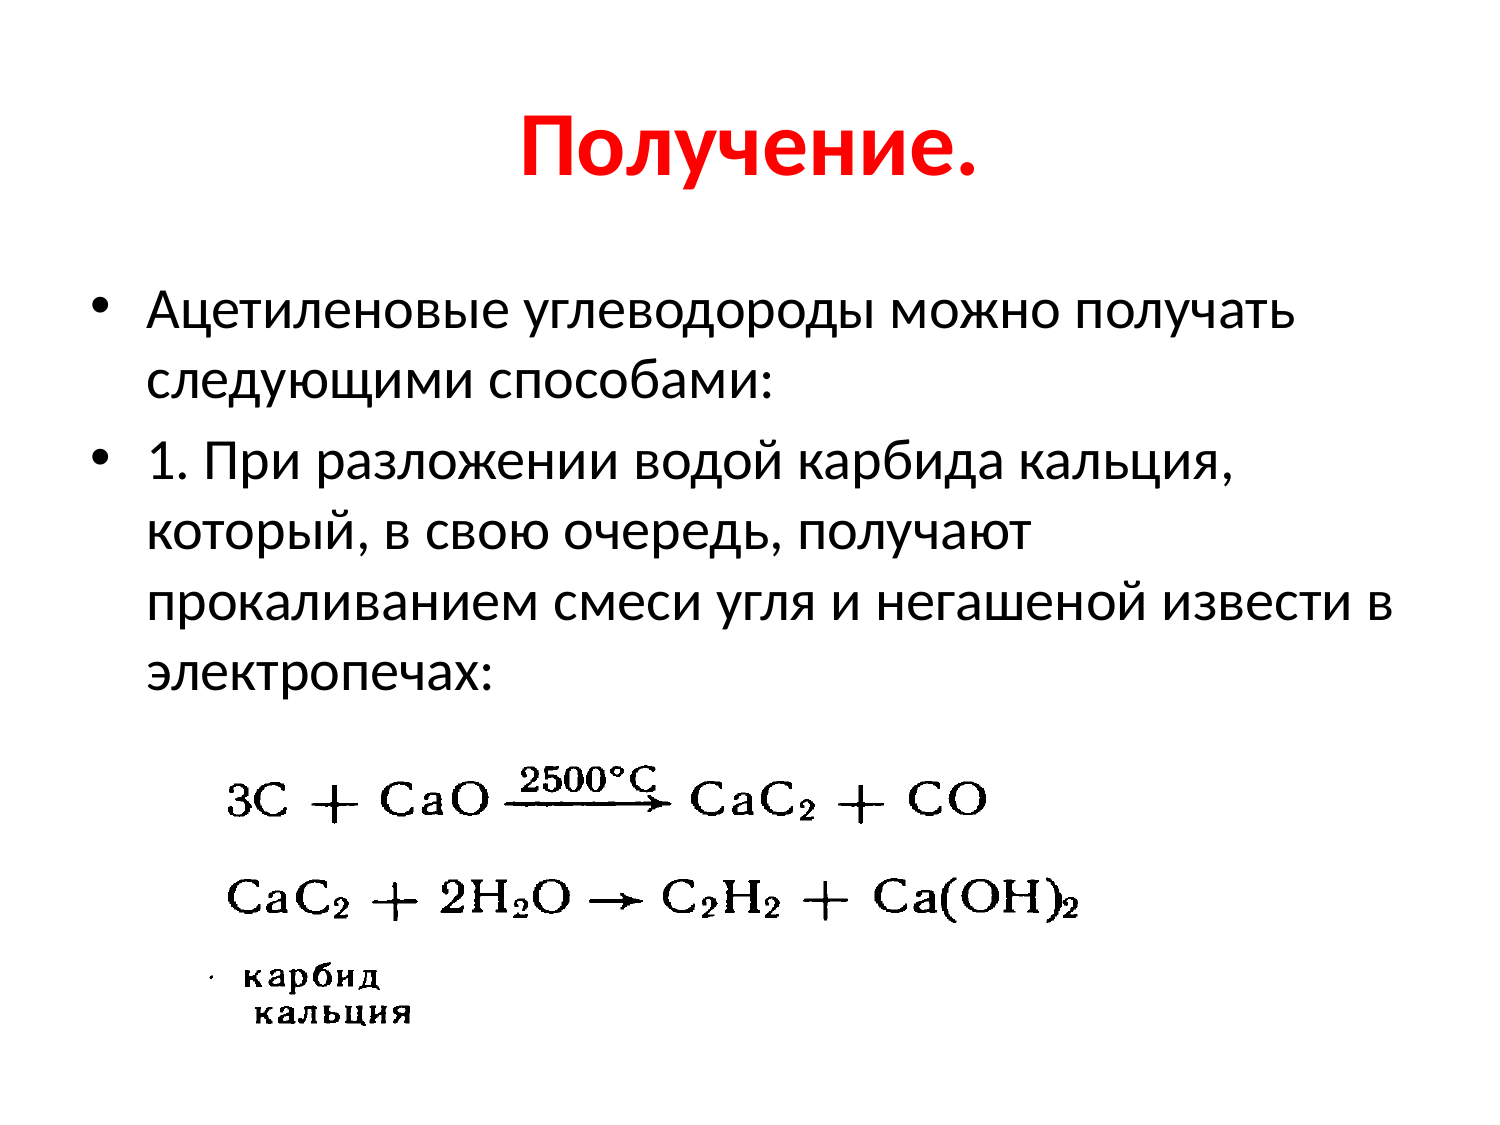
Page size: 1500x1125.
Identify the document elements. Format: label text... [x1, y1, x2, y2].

picture [194, 751, 1117, 1048]
list Ацетиленовые углеводороды можно получать следующими способами: 1. При разложении водой карбида кальция, который, в свою очередь, получают прокаливанием смеси угля и негашеной извести в электропечах: [75, 262, 1425, 1005]
title Получение. [75, 45, 1425, 233]
